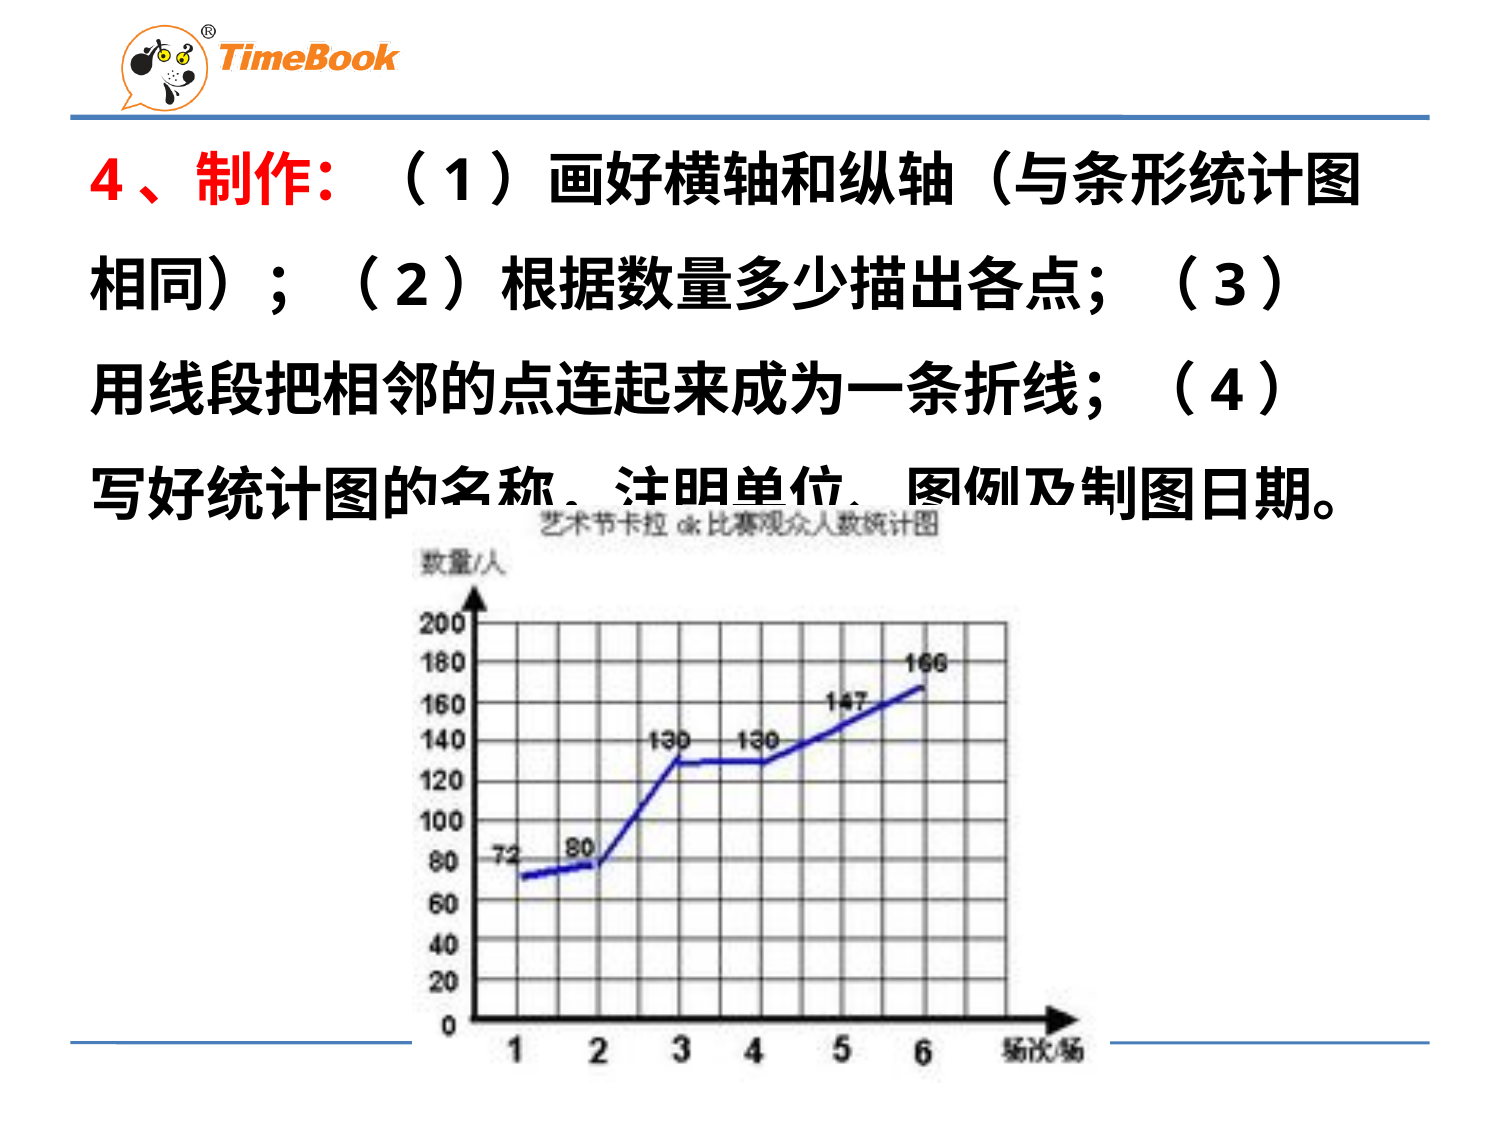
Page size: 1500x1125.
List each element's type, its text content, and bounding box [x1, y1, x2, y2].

picture [118, 22, 408, 99]
text_box 4、制作：（1）画好横轴和纵轴（与条形统计图相同）；（2）根据数量多少描出各点；（3）用线段把相邻的点连起来成为一条折线；（4）写好统计图的名称，注明单位、图例及制图日期。 [75, 99, 1388, 534]
picture [412, 505, 1110, 1083]
